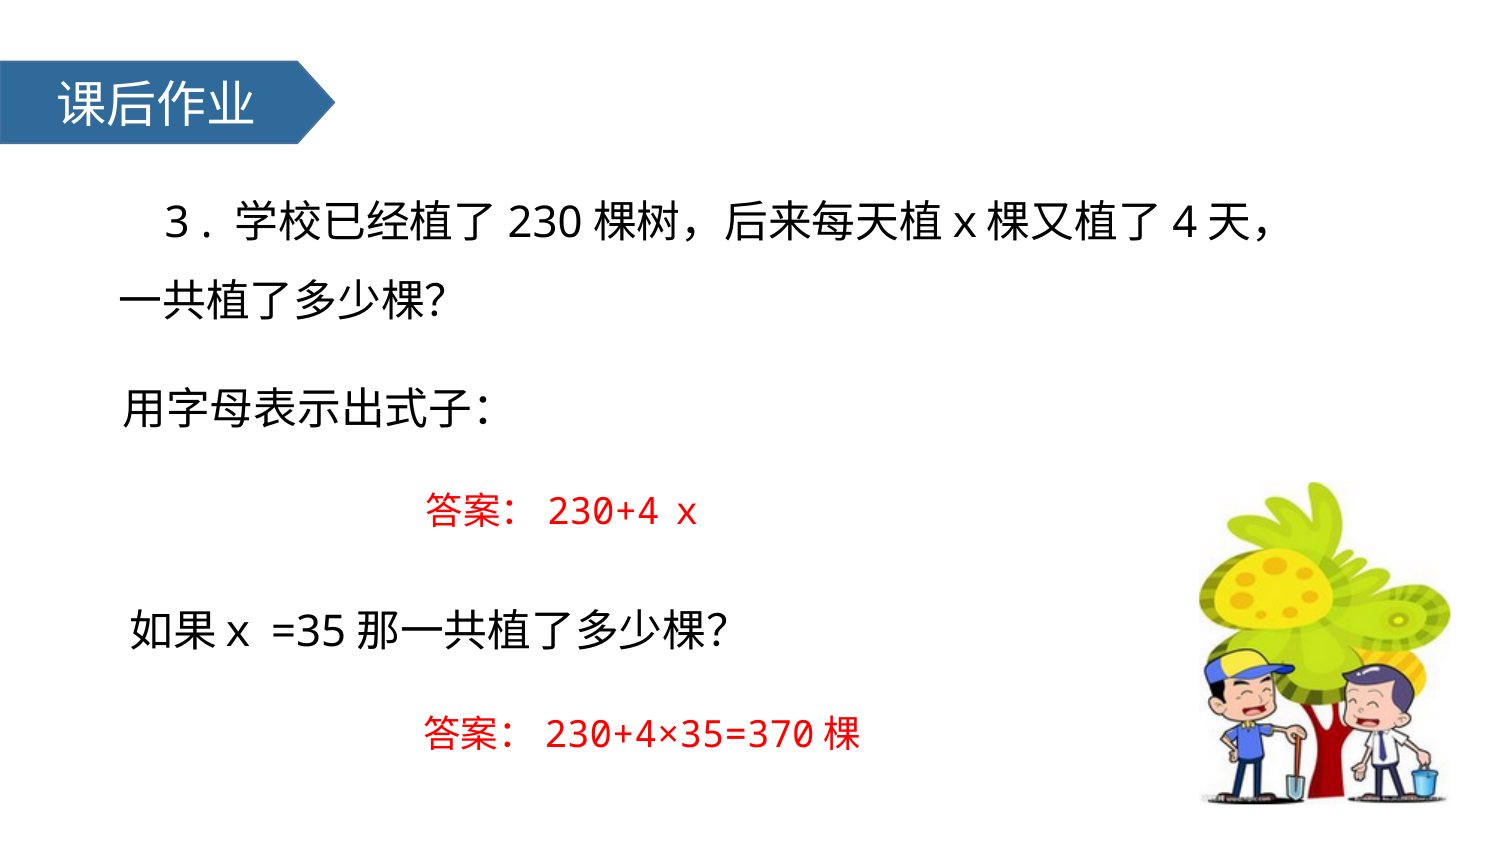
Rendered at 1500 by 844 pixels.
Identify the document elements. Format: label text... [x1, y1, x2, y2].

text_box 课后作业 [0, 61, 334, 144]
text_box 答案：230+4ｘ [414, 481, 718, 538]
text_box 用字母表示出式子： [111, 348, 1271, 439]
text_box 3 . 学校已经植了230棵树，后来每天植ｘ棵又植了4天，一共植了多少棵？ [107, 161, 1303, 331]
text_box 如果ｘ=35那一共植了多少棵？ [118, 570, 1190, 661]
picture [1195, 478, 1459, 809]
text_box 答案：230+4×35=370棵 [411, 704, 873, 761]
